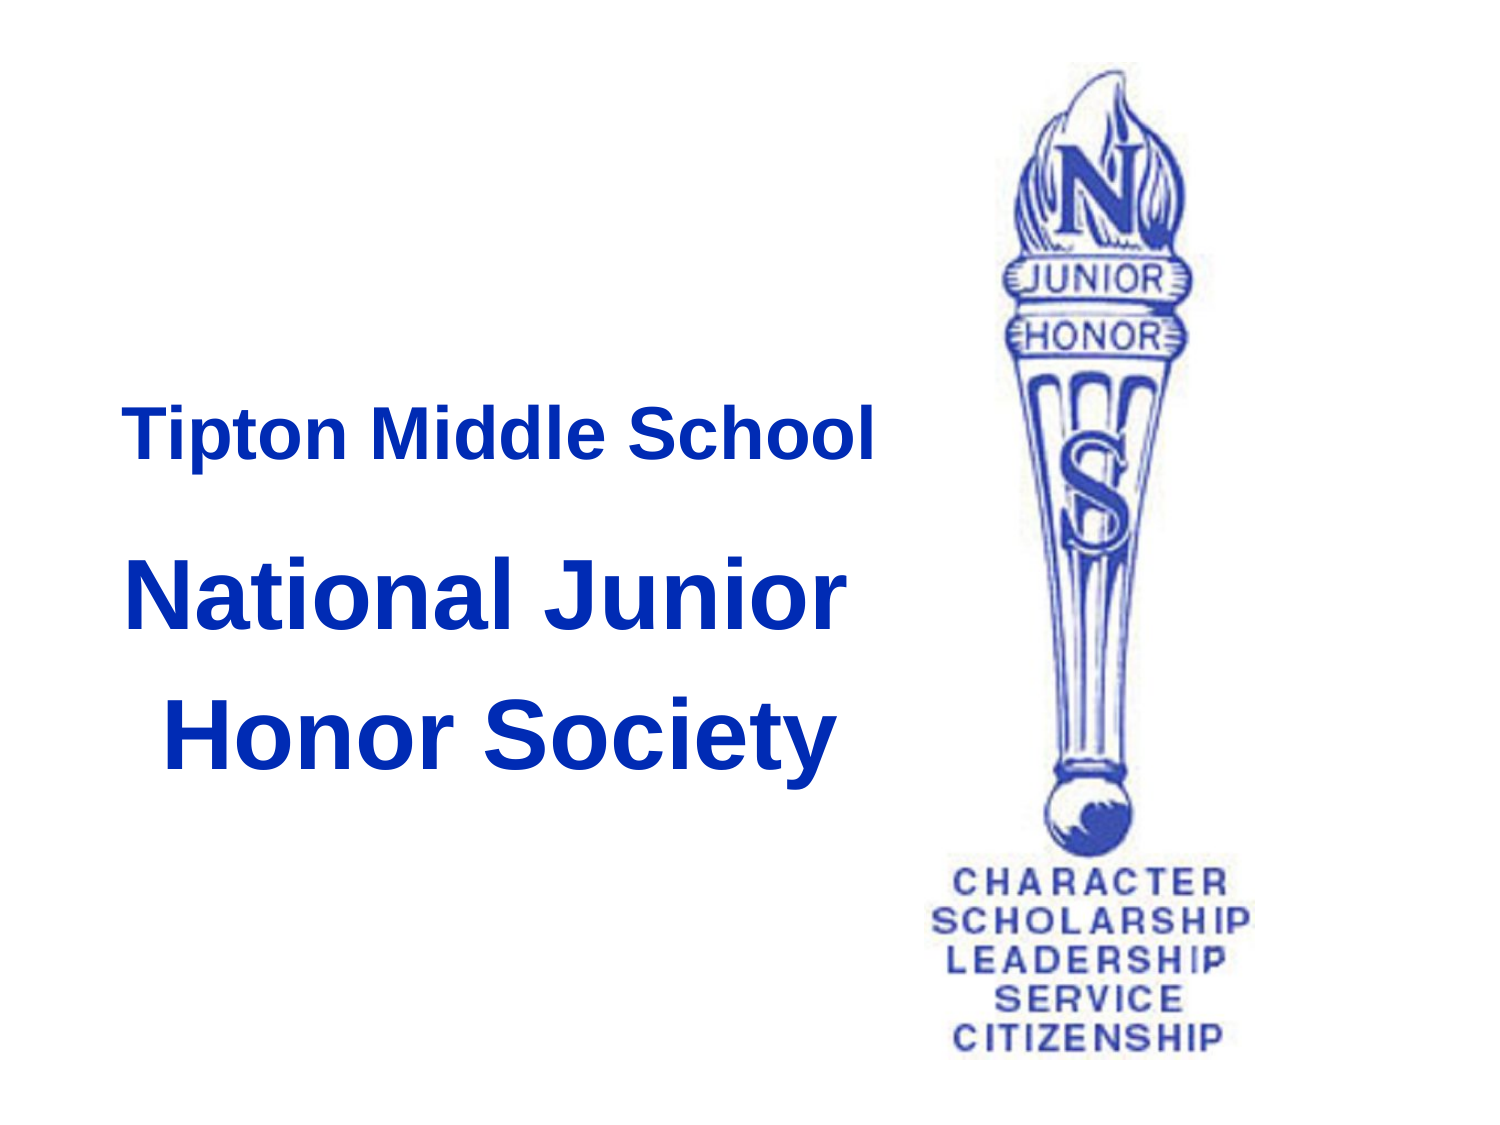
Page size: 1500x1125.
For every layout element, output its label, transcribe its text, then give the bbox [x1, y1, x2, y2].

list Tipton Middle School National Junior Honor Society [75, 262, 919, 1005]
picture [924, 62, 1255, 1060]
